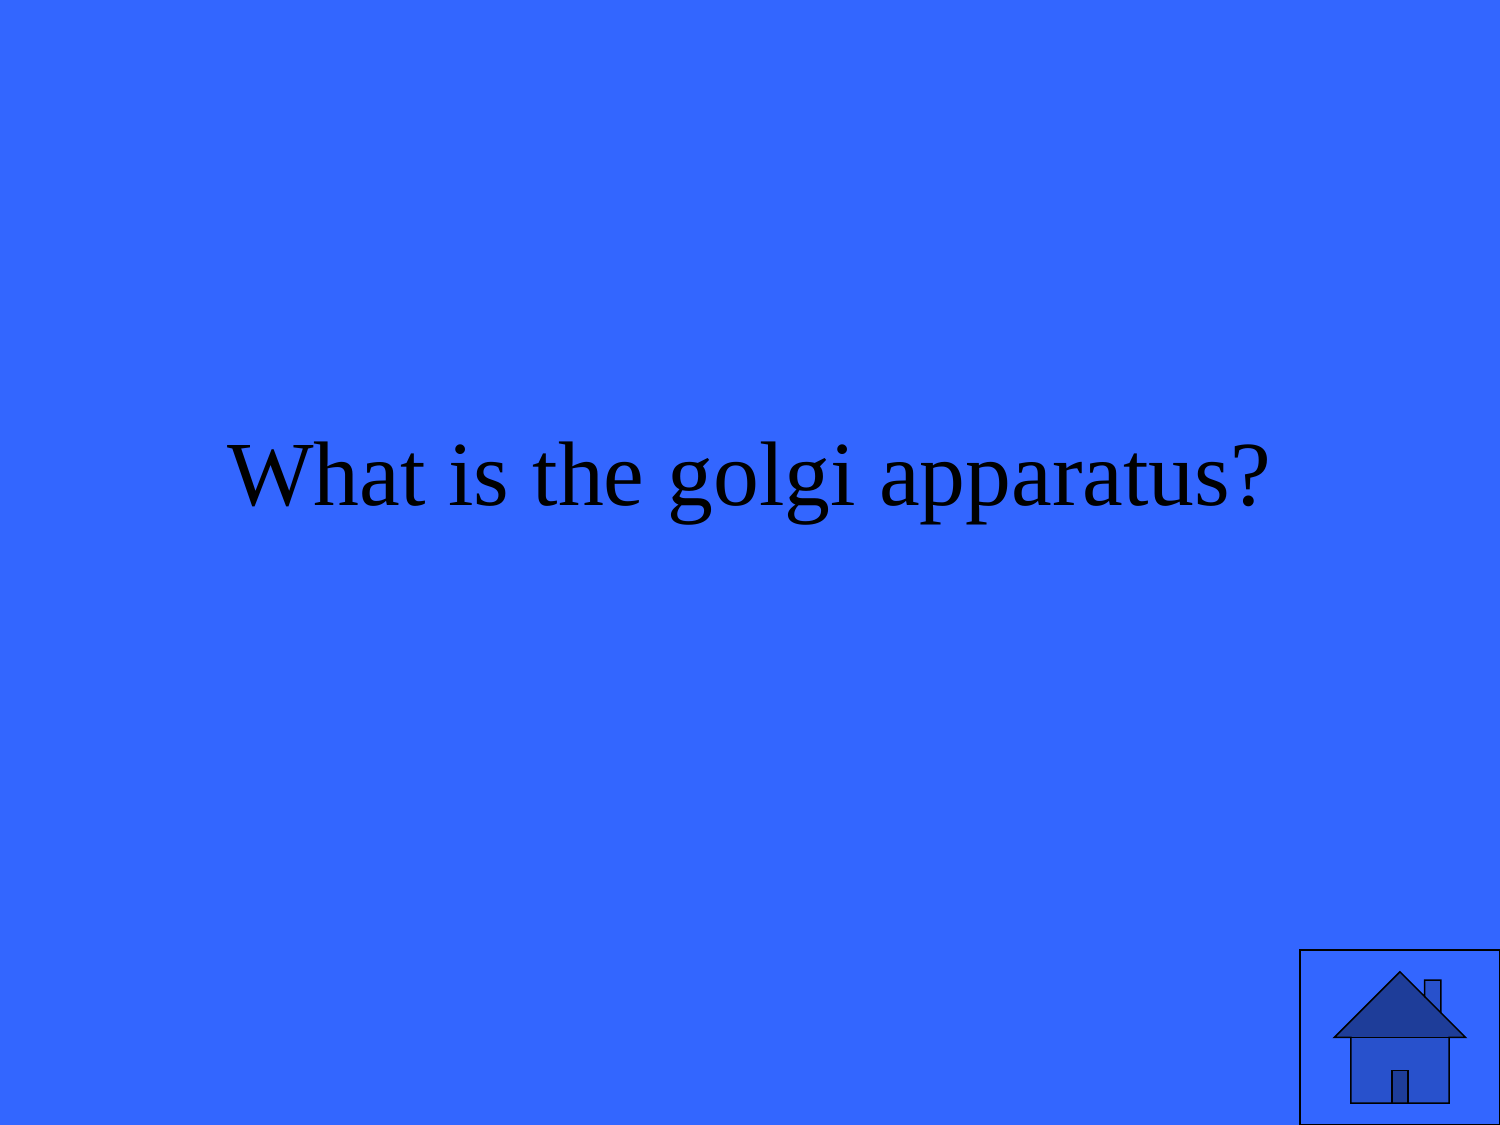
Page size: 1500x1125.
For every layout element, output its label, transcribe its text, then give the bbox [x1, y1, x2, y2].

title What is the golgi apparatus? [112, 375, 1388, 563]
text_box [1299, 950, 1500, 1125]
